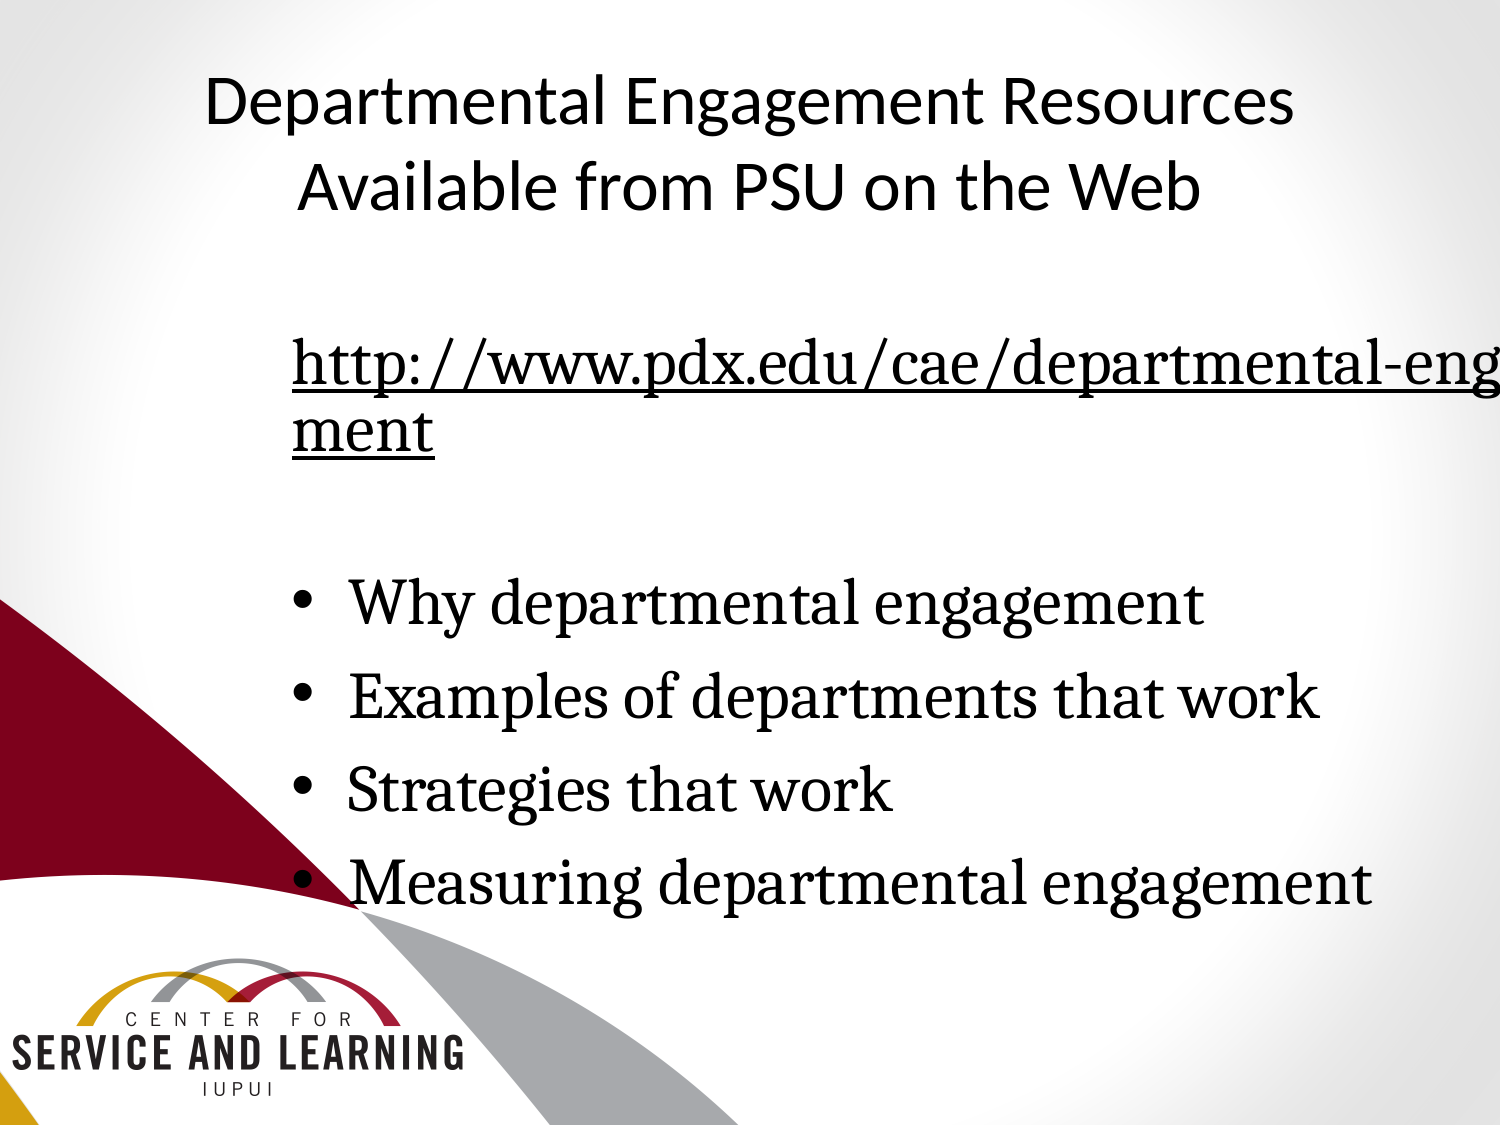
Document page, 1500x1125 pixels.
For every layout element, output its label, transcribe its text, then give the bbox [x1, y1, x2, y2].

title Departmental Engagement Resources Available from PSU on the Web [75, 45, 1425, 233]
picture [0, 0, 1500, 1125]
list http://www.pdx.edu/cae/departmental-engagement Why departmental engagement Examples of departments that work Strategies that work Measuring departmental engagement [276, 310, 1500, 1054]
